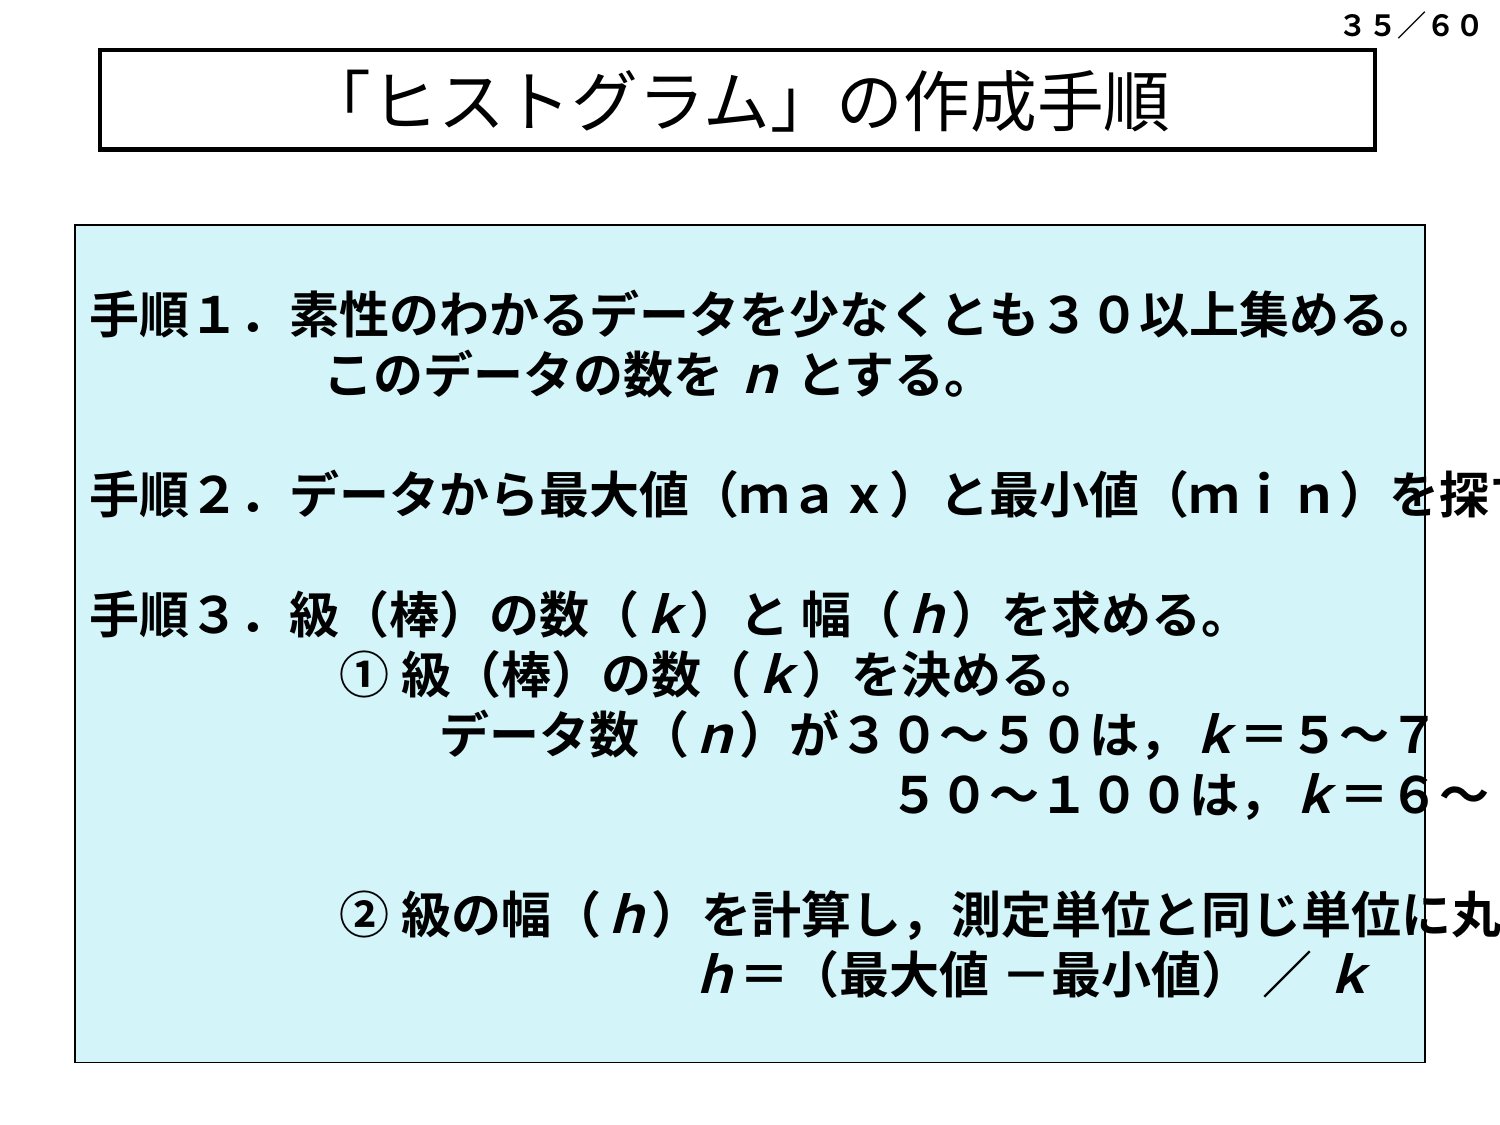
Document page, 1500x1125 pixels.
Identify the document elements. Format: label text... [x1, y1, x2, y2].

title 「ヒストグラム」の作成手順 [99, 50, 1376, 150]
text_box 手順１．素性のわかるデータを少なくとも３０以上集める。 このデータの数を ｎ とする。 手順２．データから最大値（ｍａｘ）と最小値（ｍｉｎ）を探す。 手順３．級（棒）の数（ｋ）と 幅（ｈ）を求める。 ① 級（棒）の数（ｋ）を決める。 データ数（ｎ）が３０～５０は，ｋ＝５～７ ５０～１００は，ｋ＝６～１０ ② 級の幅（ｈ）を計算し，測定単位と同じ単位に丸める。 ｈ＝（最大値 －最小値） ／ ｋ [74, 224, 1425, 1063]
text_box ３５／６０ [1324, 0, 1500, 85]
